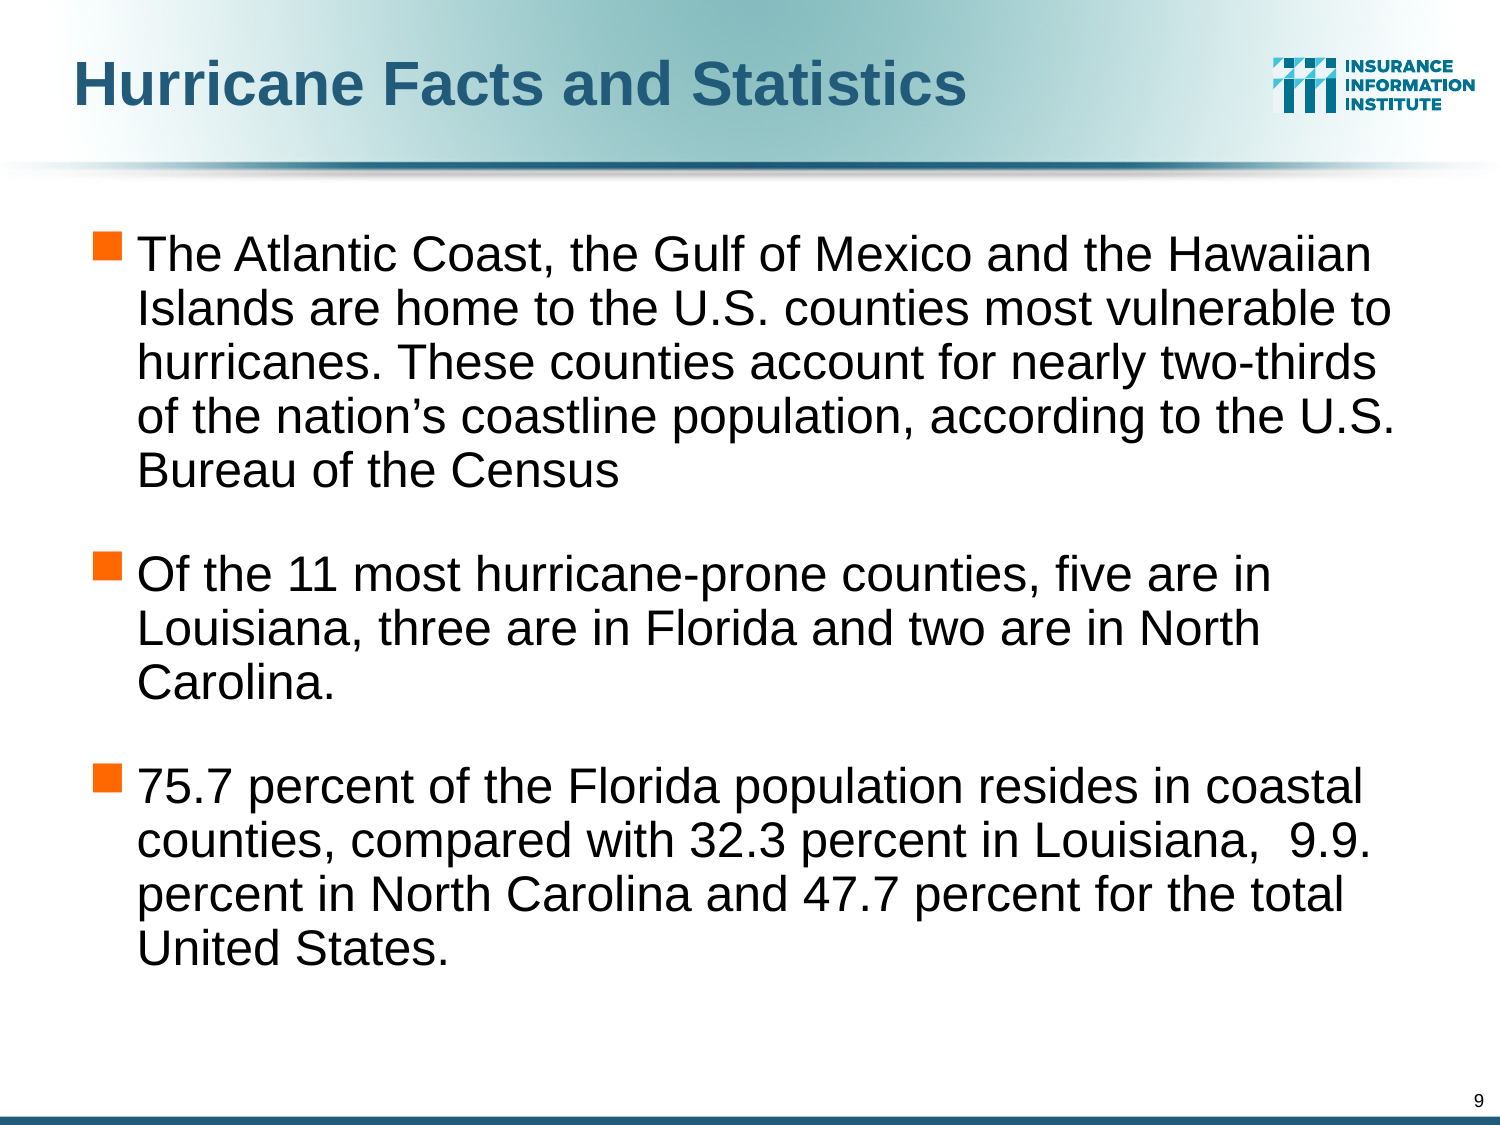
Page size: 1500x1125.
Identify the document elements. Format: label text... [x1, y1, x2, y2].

picture [0, 0, 1500, 189]
list The Atlantic Coast, the Gulf of Mexico and the Hawaiian Islands are home to the U.S. counties most vulnerable to hurricanes. These counties account for nearly two-thirds of the nation’s coastline population, according to the U.S. Bureau of the Census Of the 11 most hurricane-prone counties, five are in Louisiana, three are in Florida and two are in North Carolina. 75.7 percent of the Florida population resides in coastal counties, compared with 32.3 percent in Louisiana, 9.9. percent in North Carolina and 47.7 percent for the total United States. [80, 220, 1419, 1034]
slide_number 9 [1410, 1091, 1485, 1112]
title Hurricane Facts and Statistics [48, 14, 1264, 157]
